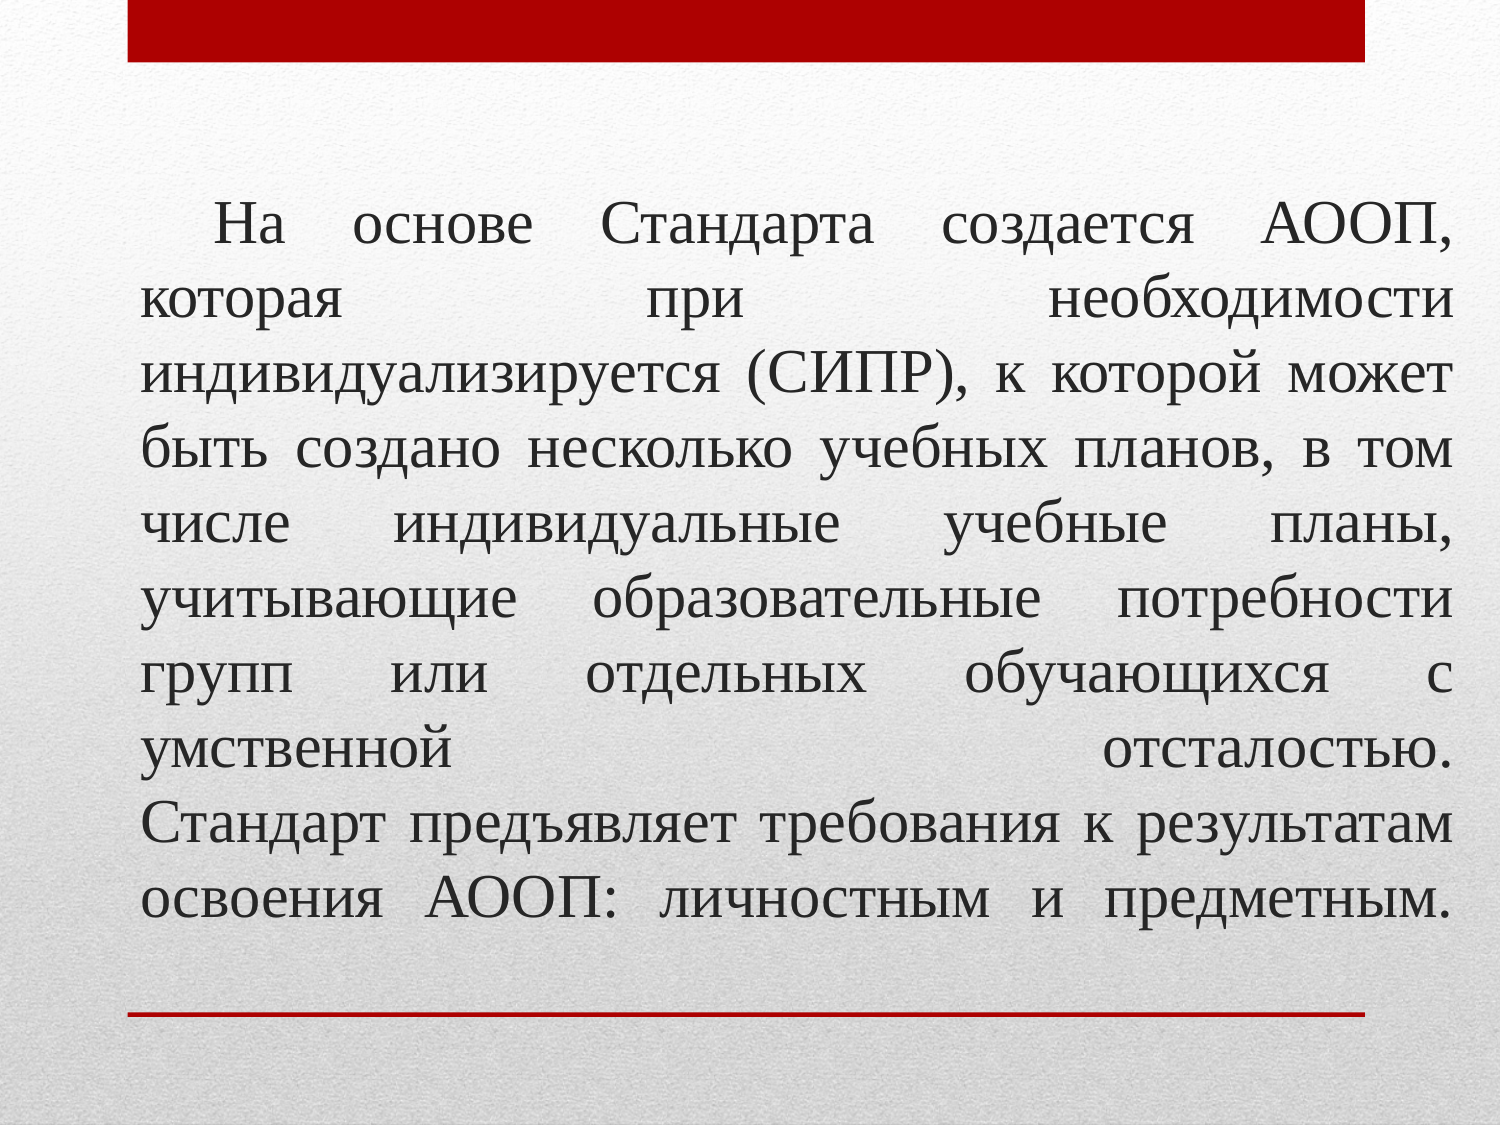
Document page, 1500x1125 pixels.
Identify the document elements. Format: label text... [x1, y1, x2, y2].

title На основе Стандарта создается АООП, которая при необходимости индивидуализируется (СИПР), к которой может быть создано несколько учебных планов, в том числе индивидуальные учебные планы, учитывающие образовательные потребности групп или отдельных обучающихся с умственной отсталостью. Стандарт предъявляет требования к результатам освоения АООП: личностным и предметным. [125, 750, 1471, 1013]
